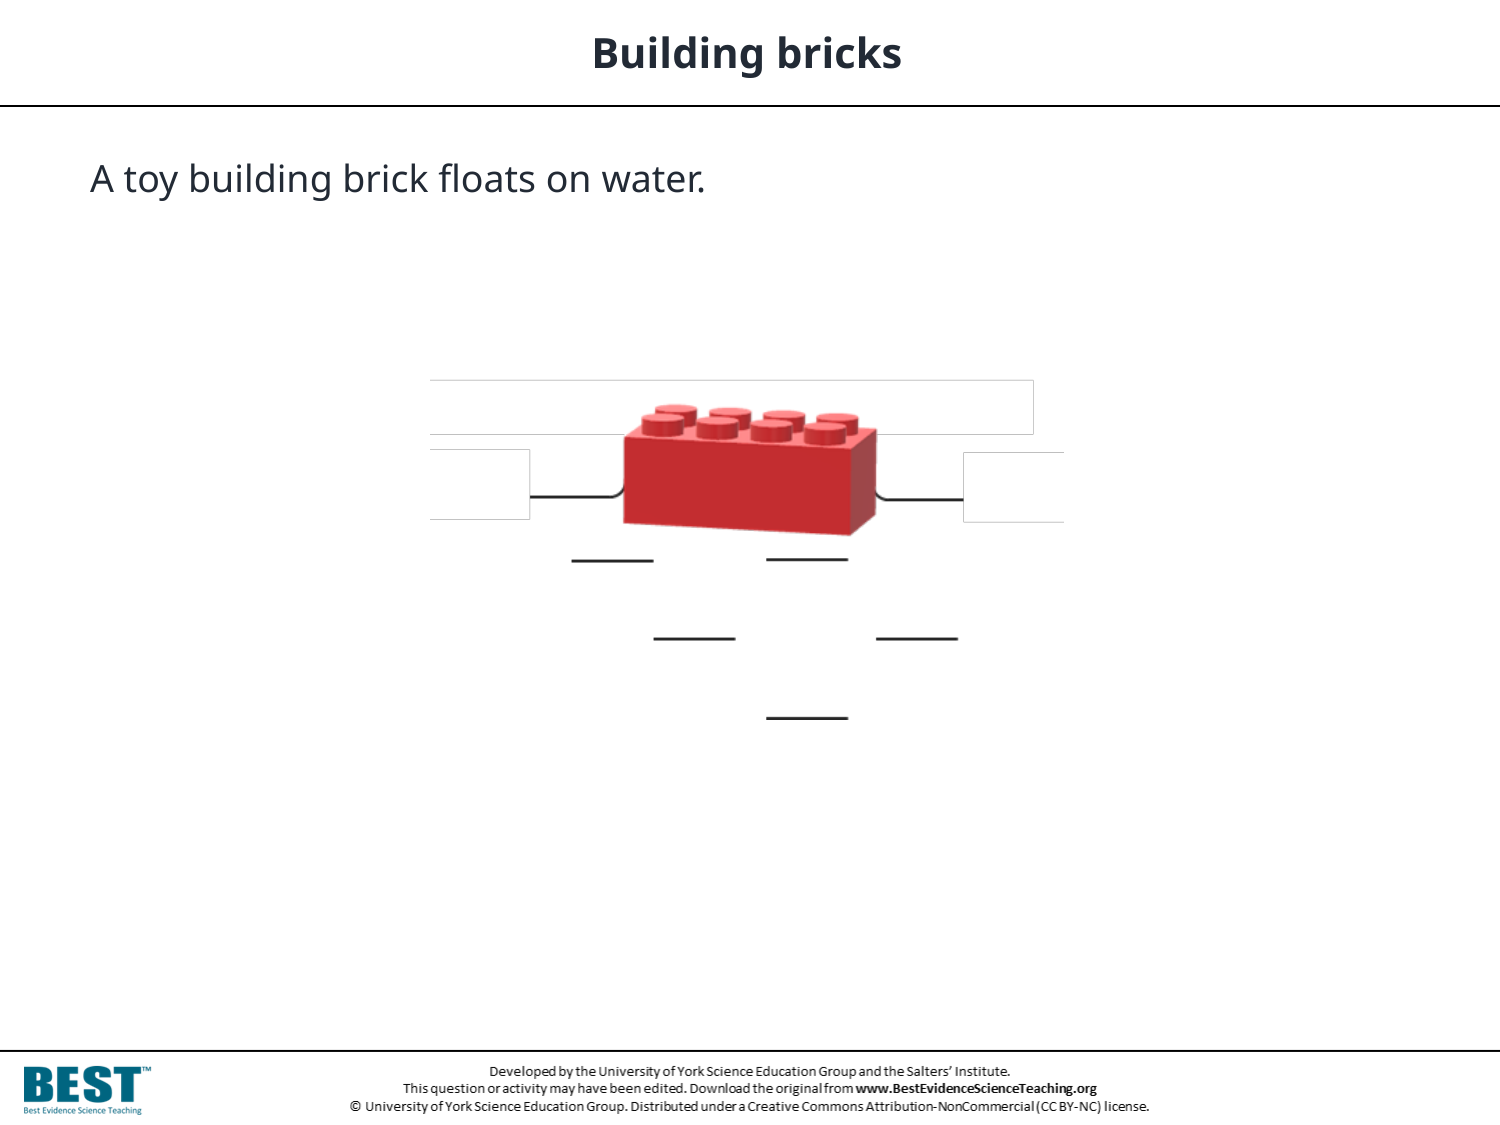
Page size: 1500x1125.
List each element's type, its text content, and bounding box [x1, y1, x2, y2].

text_box Building bricks [23, 4, 1471, 99]
picture [0, 105, 1500, 1125]
